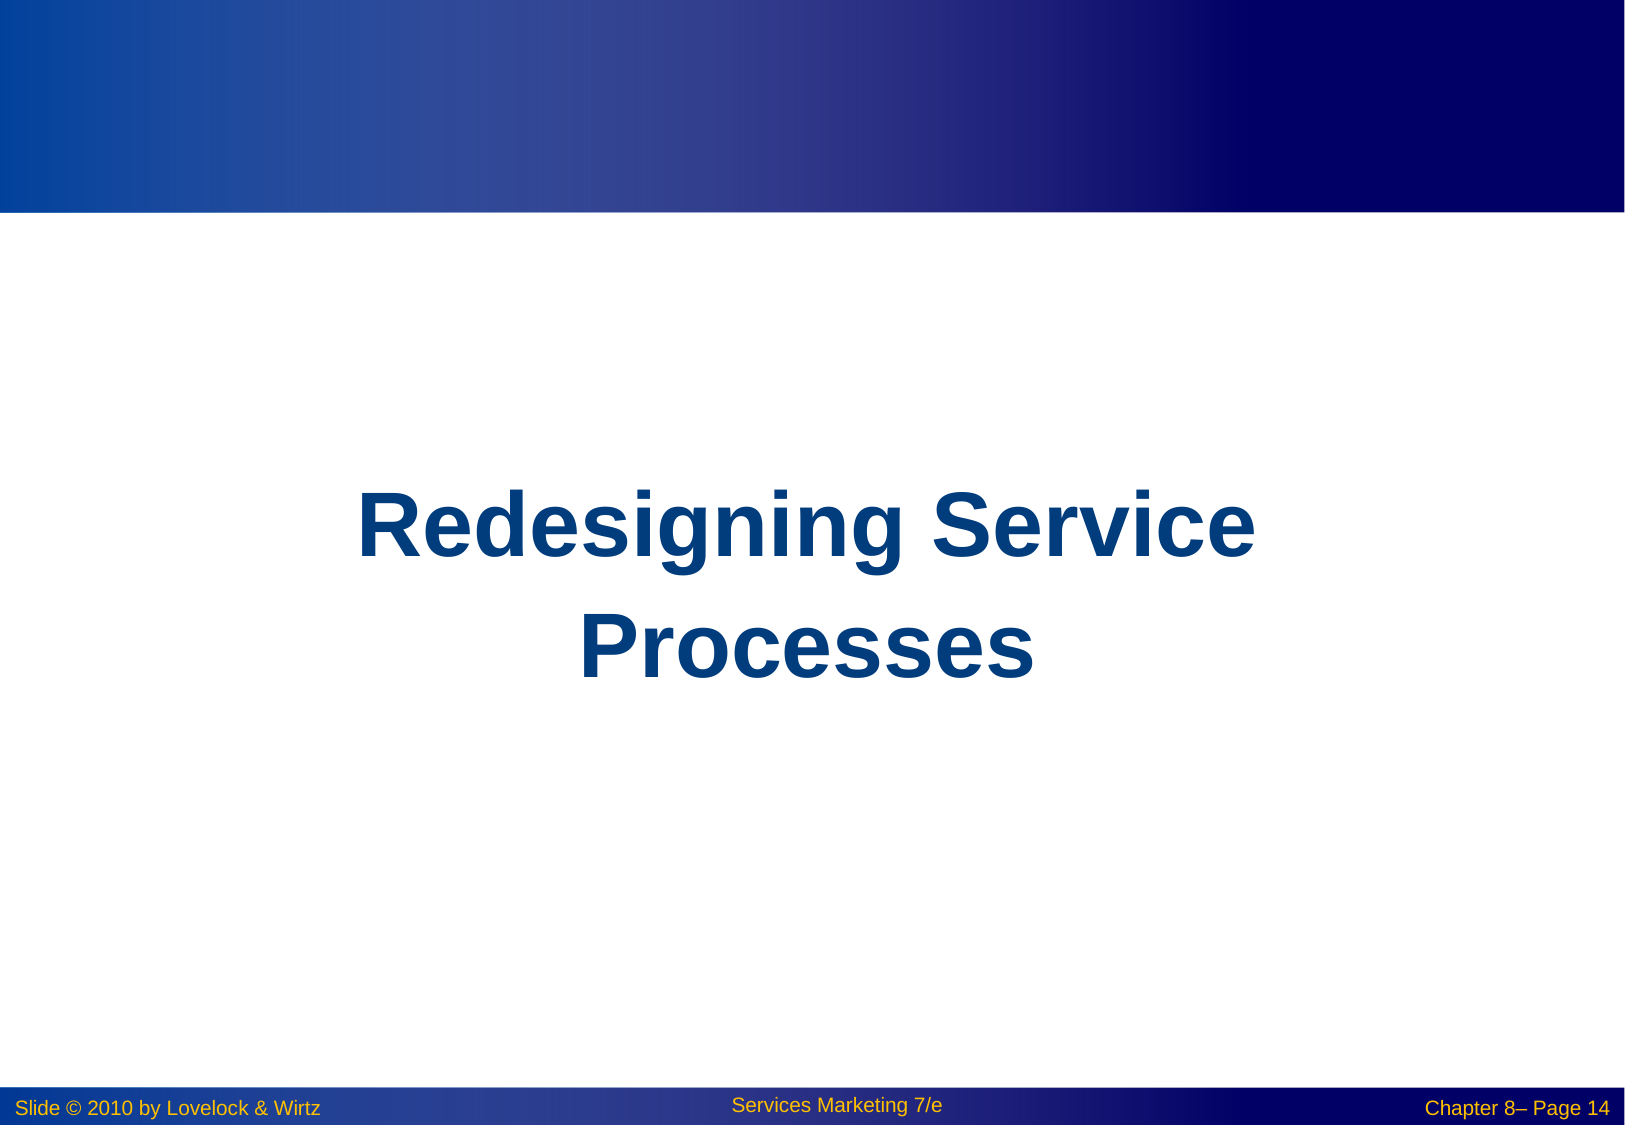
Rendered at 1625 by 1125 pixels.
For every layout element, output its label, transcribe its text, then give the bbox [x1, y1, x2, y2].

text_box Redesigning Service Processes [115, 410, 1500, 740]
